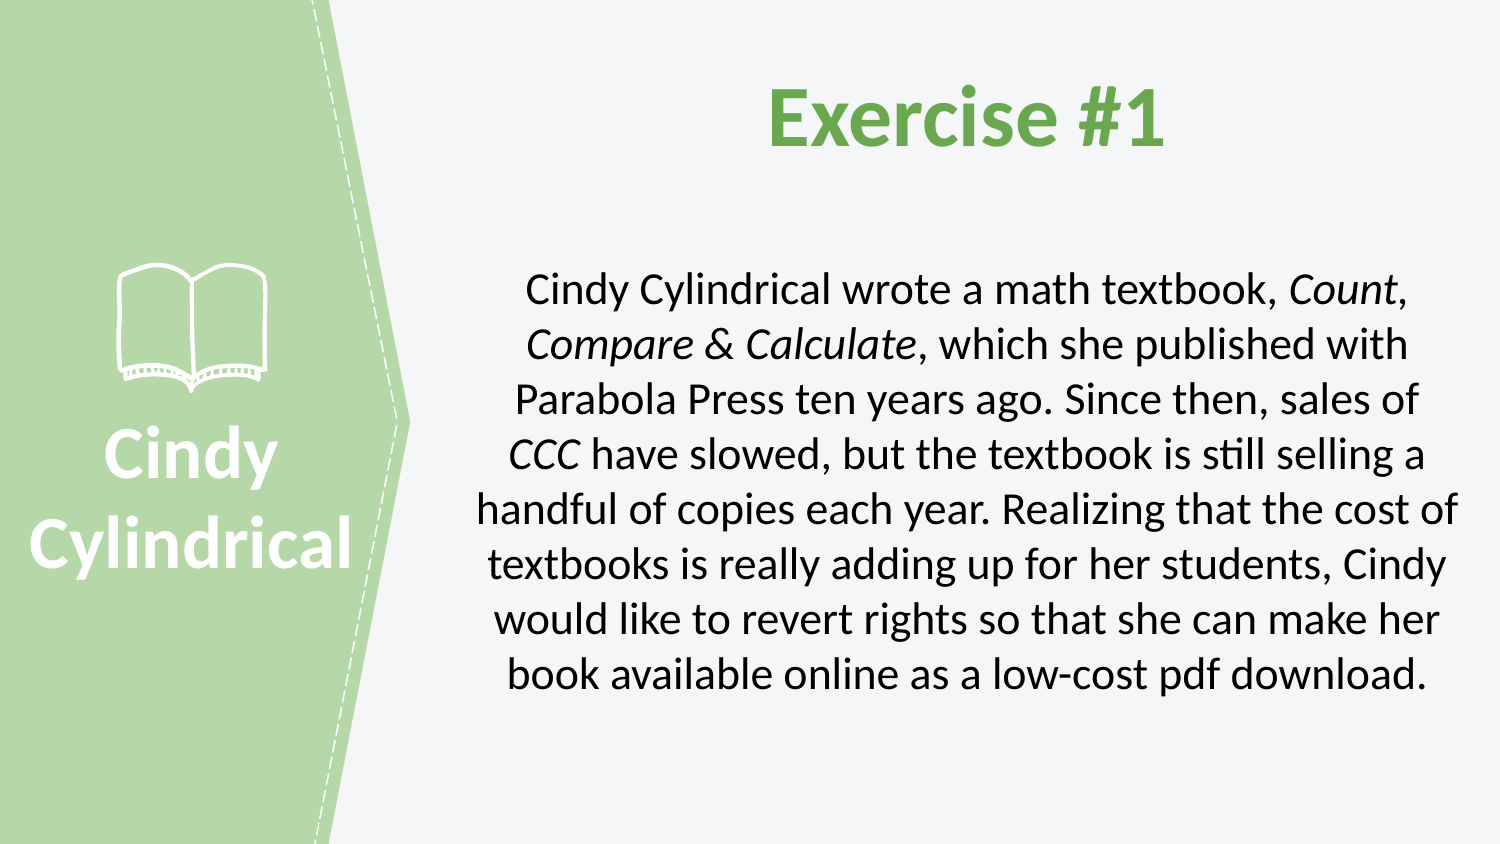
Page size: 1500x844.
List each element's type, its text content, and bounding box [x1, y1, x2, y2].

text_box Cindy Cylindrical [0, 364, 384, 599]
text_box Cindy Cylindrical wrote a math textbook, Count, Compare & Calculate, which she published with Parabola Press ten years ago. Since then, sales of CCC have slowed, but the textbook is still selling a handful of copies each year. Realizing that the cost of textbooks is really adding up for her students, Cindy would like to revert rights so that she can make her book available online as a low-cost pdf download. [459, 243, 1476, 720]
text_box Exercise #1 [435, 26, 1500, 179]
text_box [116, 262, 268, 393]
